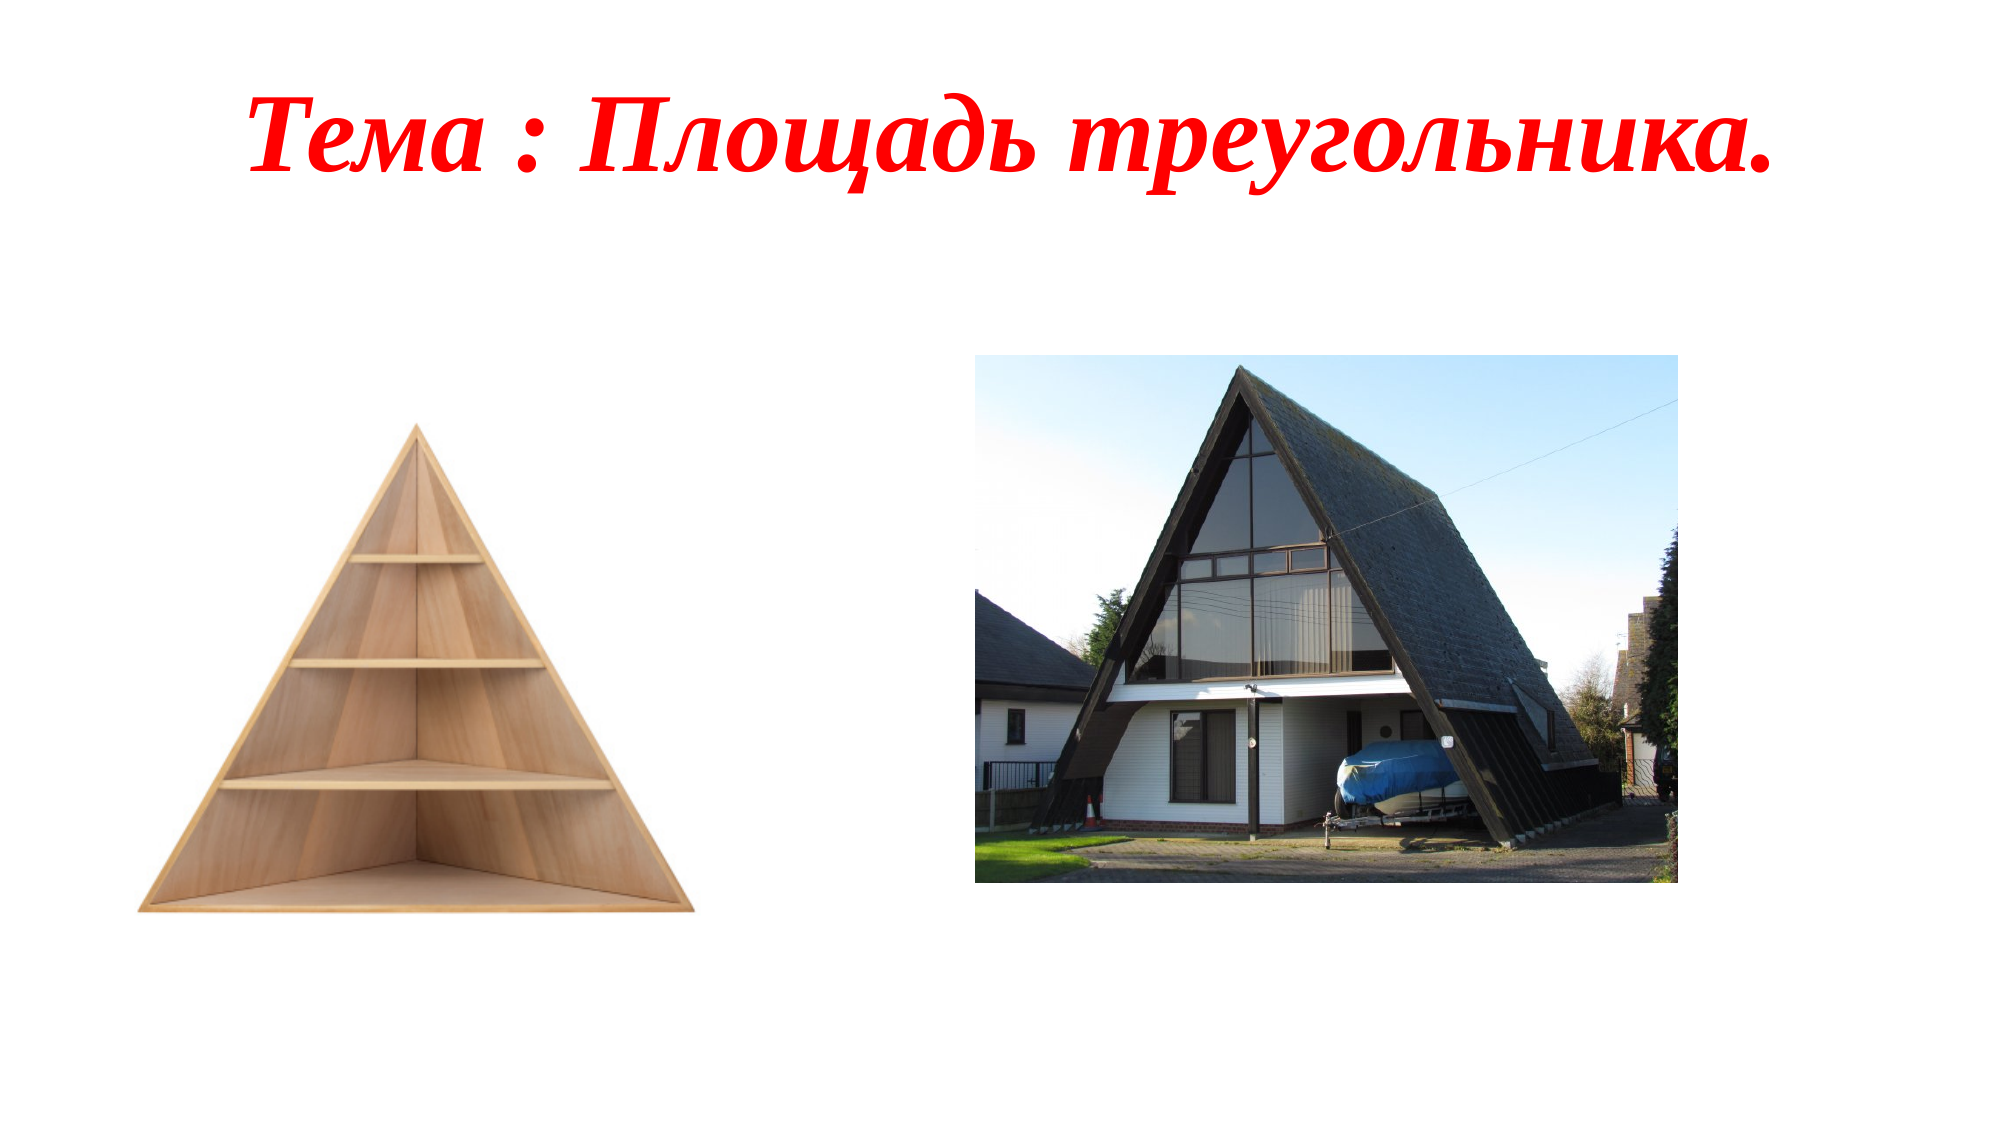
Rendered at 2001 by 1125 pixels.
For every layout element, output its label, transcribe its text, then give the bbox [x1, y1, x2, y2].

picture [23, 411, 804, 931]
text_box Тема : Площадь треугольника. [226, 51, 1937, 202]
picture [975, 355, 1678, 883]
